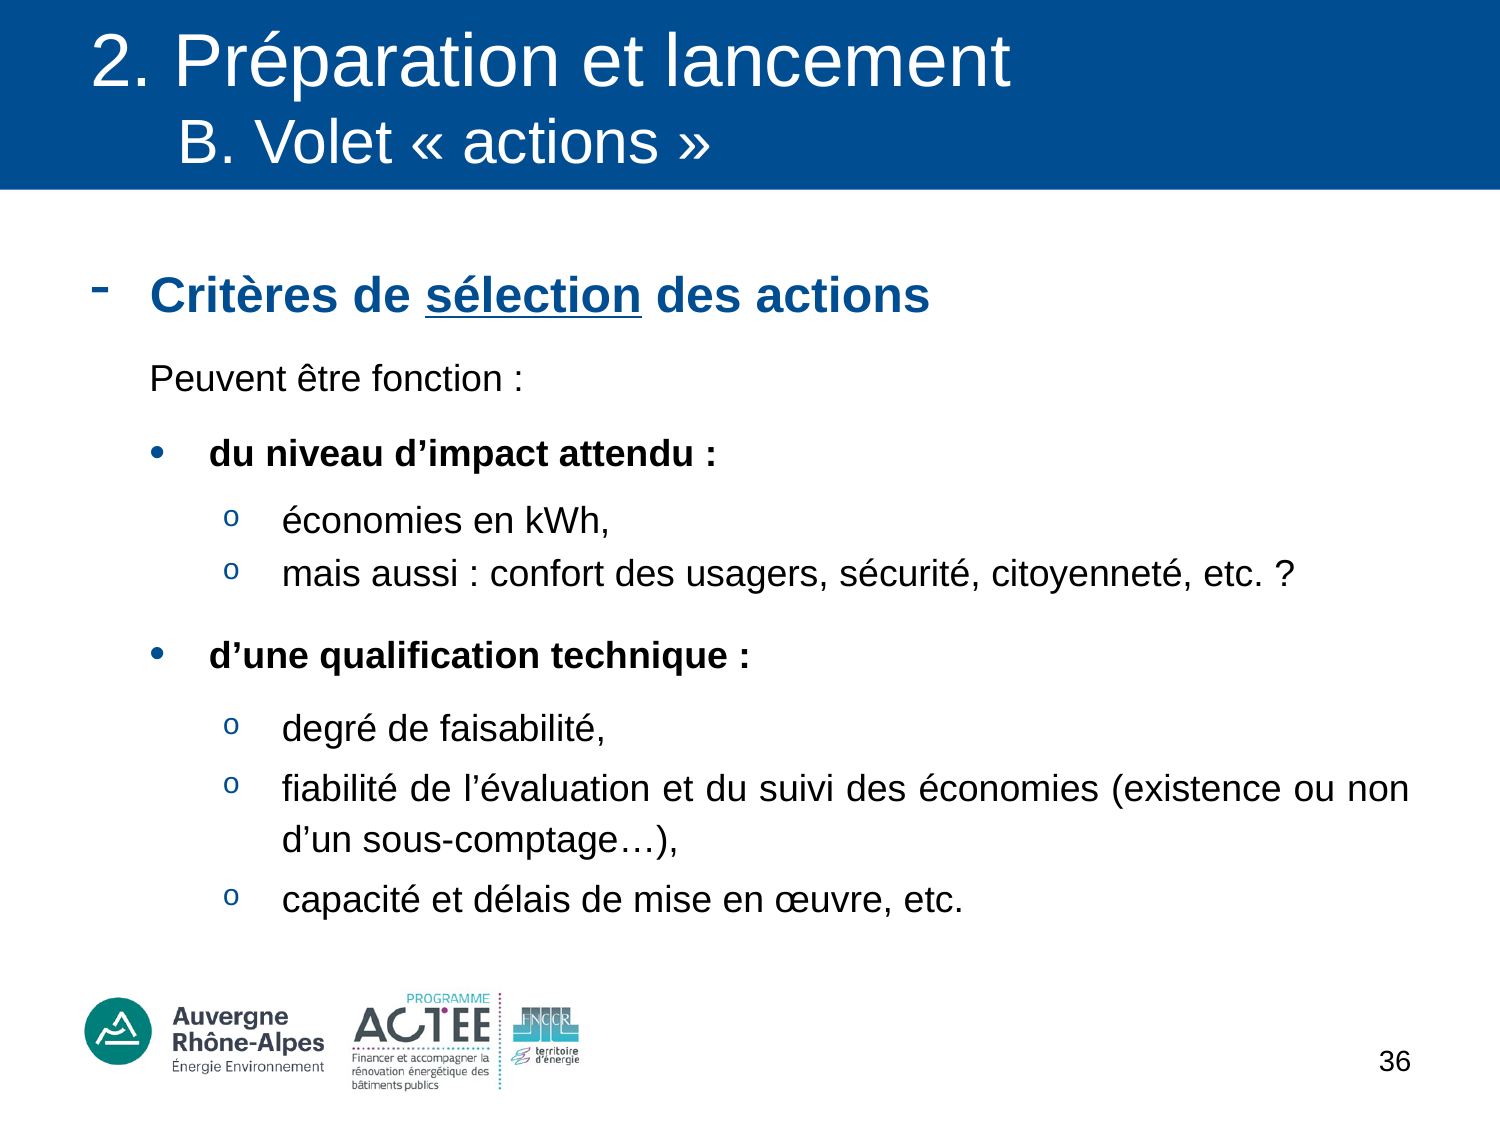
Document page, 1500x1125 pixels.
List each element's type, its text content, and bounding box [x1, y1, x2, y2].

picture [348, 987, 586, 1094]
picture [76, 987, 337, 1085]
title 2. Préparation et lancement B. Volet « actions » [74, 0, 1426, 188]
list Critères de sélection des actions Peuvent être fonction : du niveau d’impact attendu : économies en kWh, mais aussi : confort des usagers, sécurité, citoyenneté, etc. ? d’une qualification technique : degré de faisabilité, fiabilité de l’évaluation et du suivi des économies (existence ou non d’un sous-comptage…), capacité et délais de mise en œuvre, etc. [74, 255, 1426, 965]
